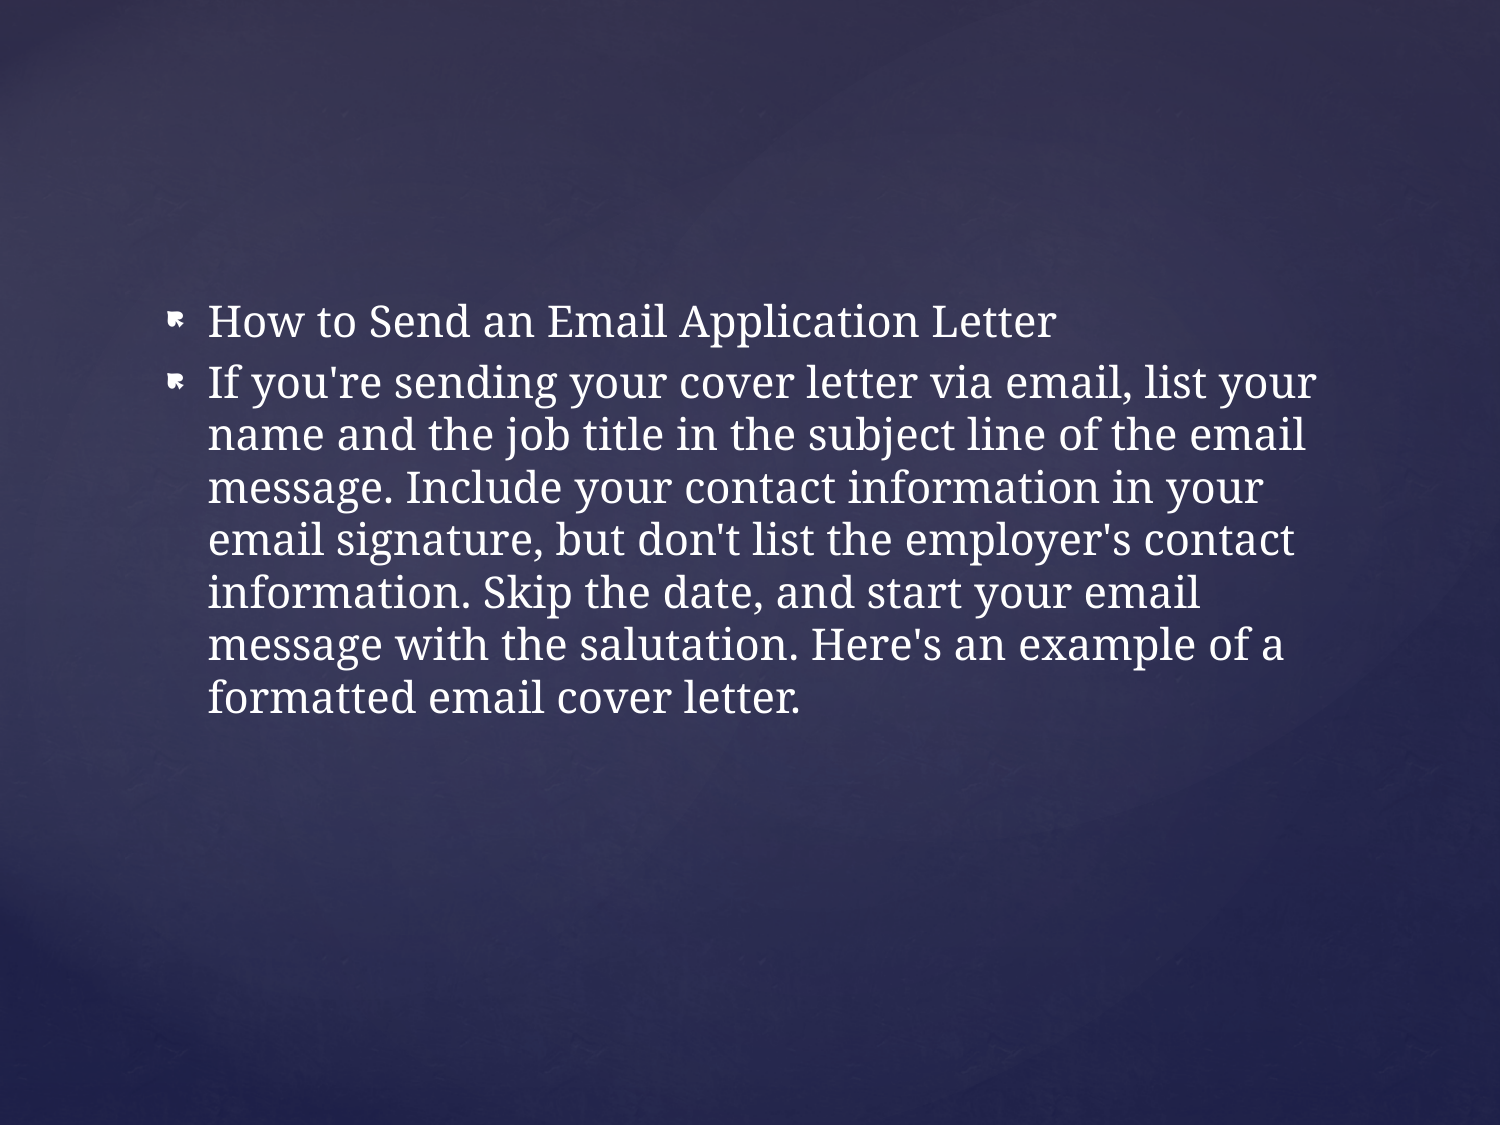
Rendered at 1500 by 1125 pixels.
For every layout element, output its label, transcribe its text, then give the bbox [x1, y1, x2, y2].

list How to Send an Email Application Letter If you're sending your cover letter via email, list your name and the job title in the subject line of the email message. Include your contact information in your email signature, but don't list the employer's contact information. Skip the date, and start your email message with the salutation. Here's an example of a formatted email cover letter. [147, 112, 1350, 965]
